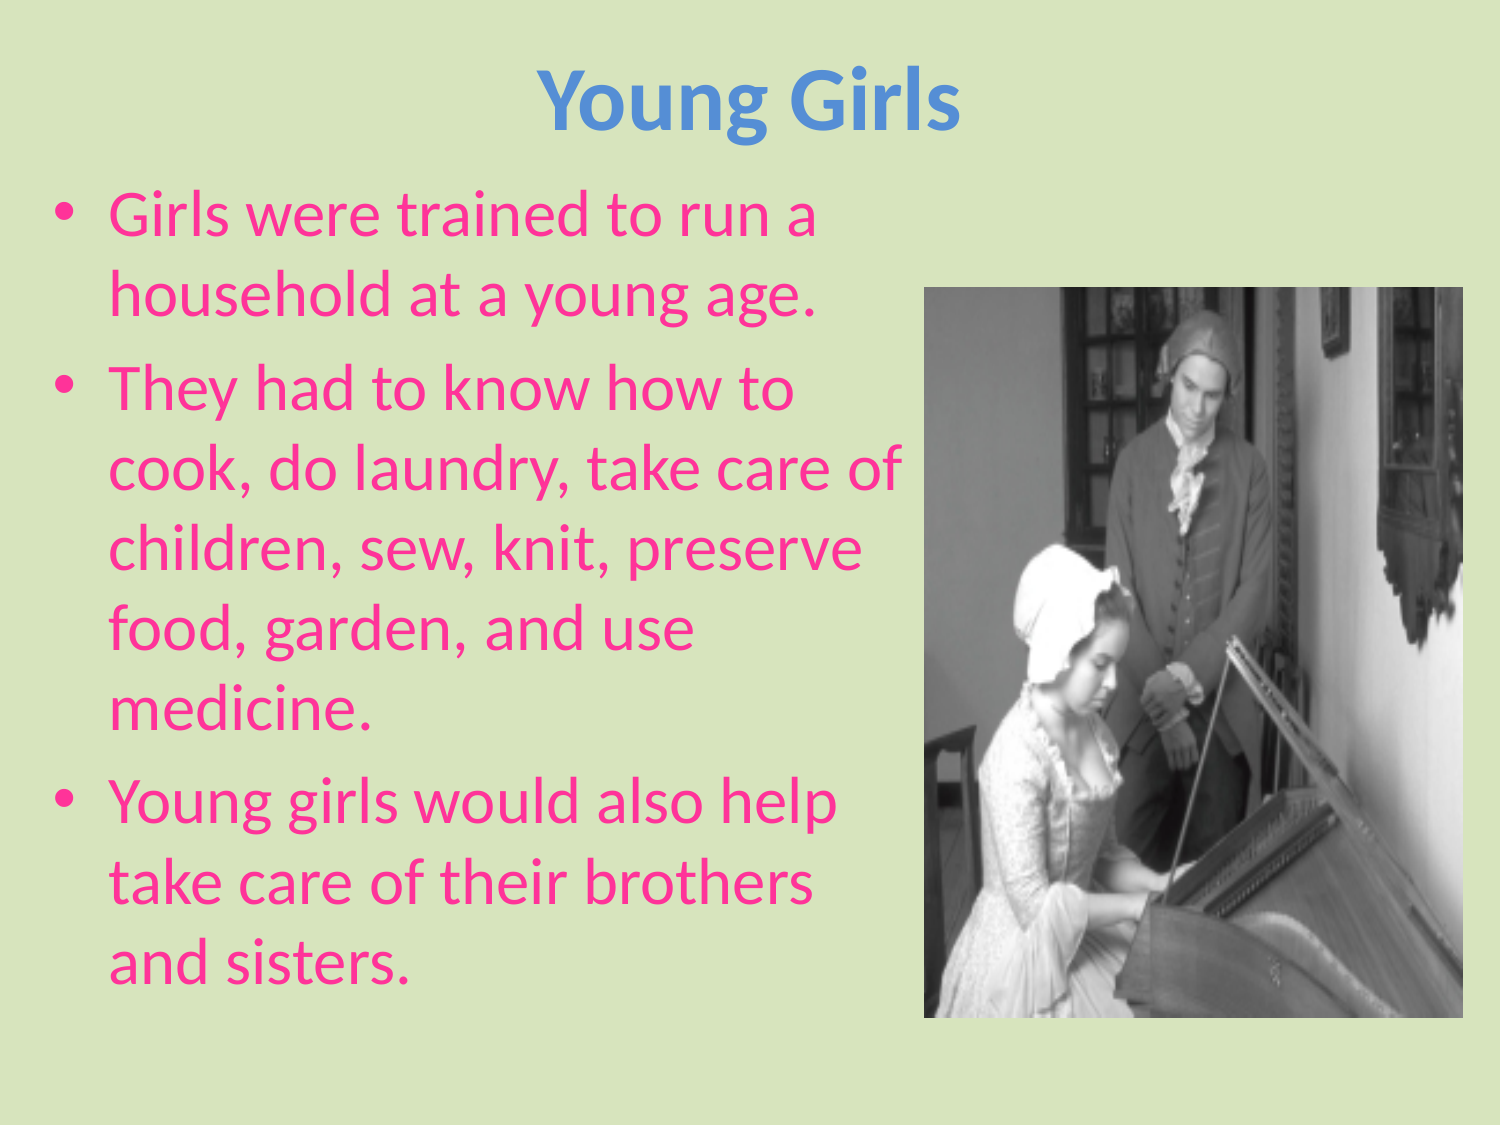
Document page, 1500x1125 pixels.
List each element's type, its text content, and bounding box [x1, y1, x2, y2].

picture [924, 287, 1463, 1018]
title Young Girls [75, 0, 1425, 188]
list Girls were trained to run a household at a young age. They had to know how to cook, do laundry, take care of children, sew, knit, preserve food, garden, and use medicine. Young girls would also help take care of their brothers and sisters. [37, 162, 938, 1038]
